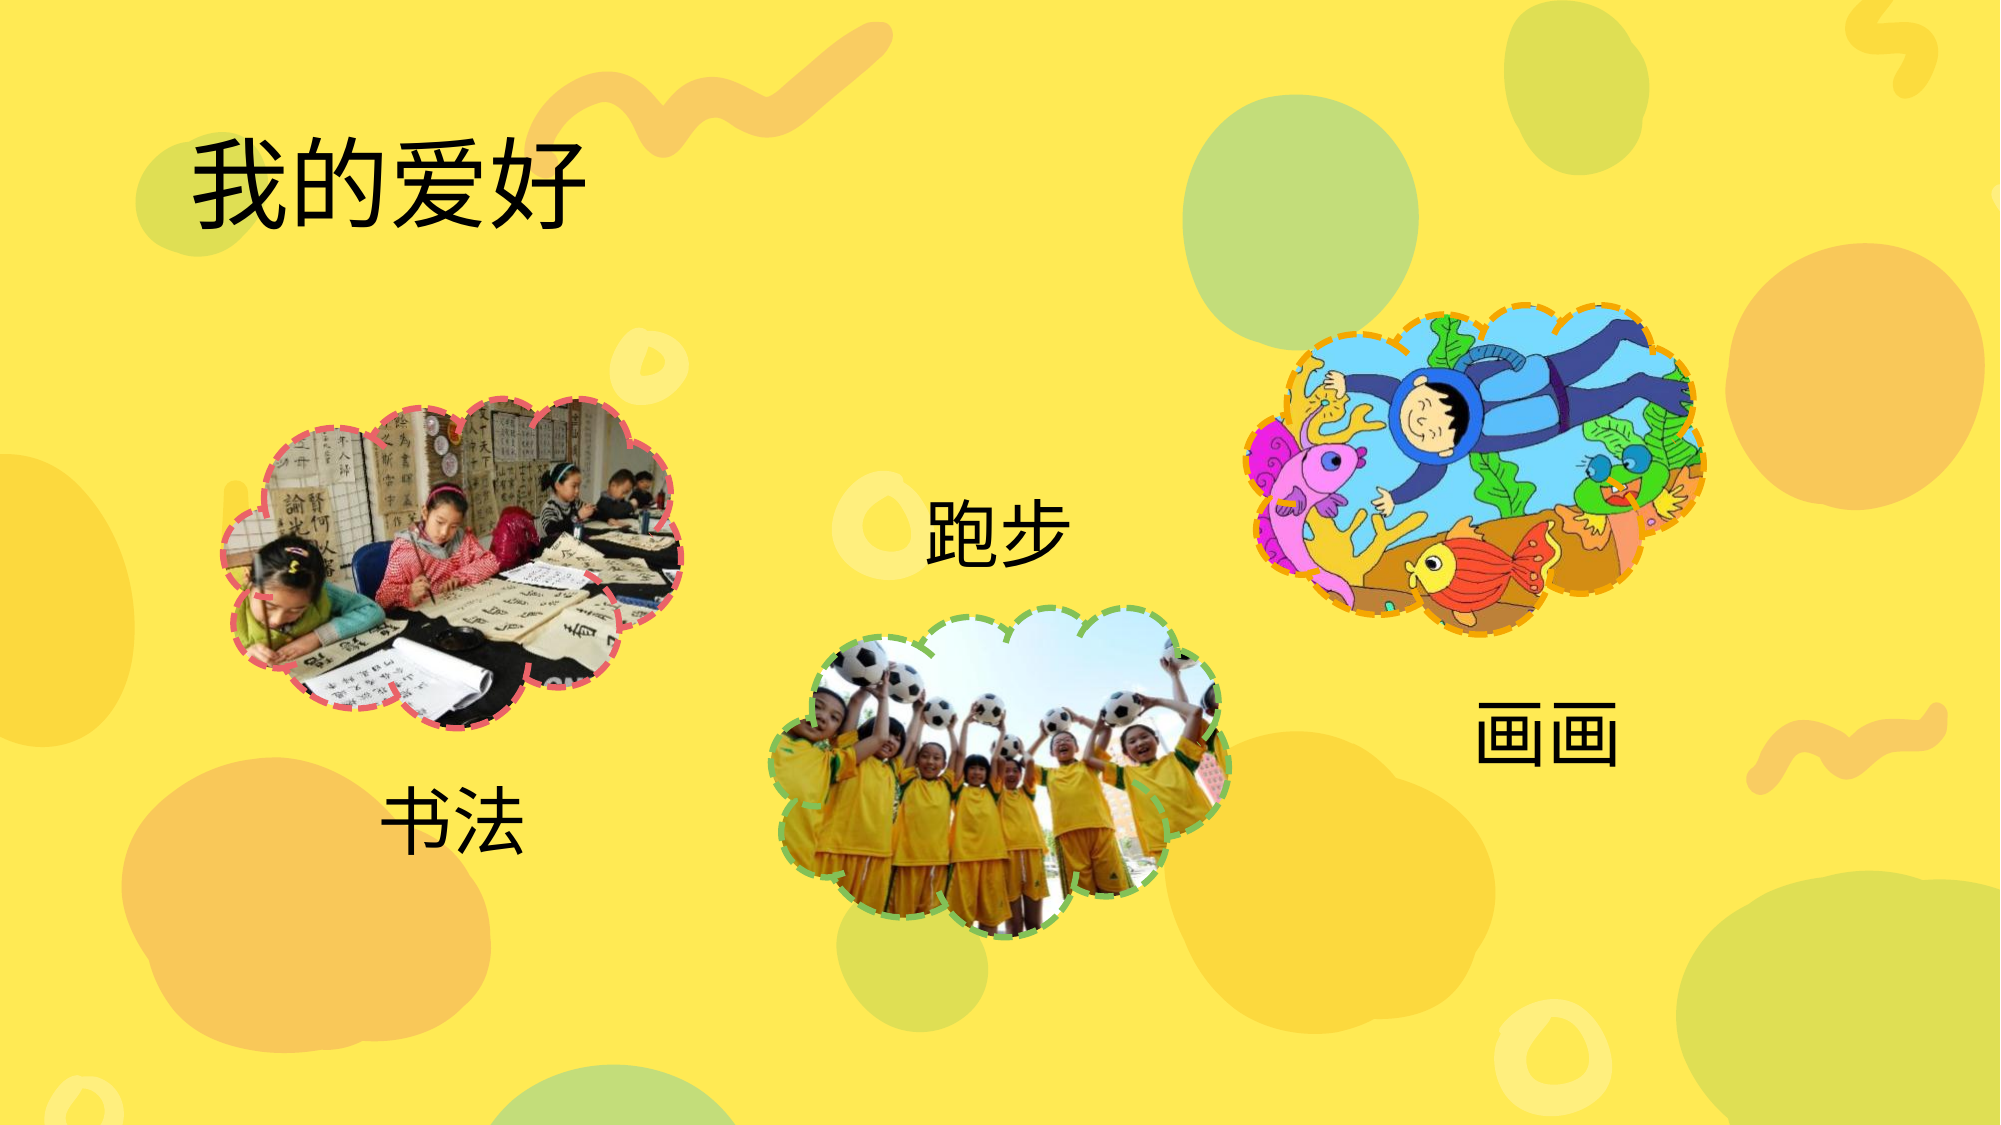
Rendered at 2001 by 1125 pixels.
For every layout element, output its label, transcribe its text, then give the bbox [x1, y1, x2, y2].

text_box 跑步 [852, 462, 1148, 586]
text_box 画画 [1399, 661, 1696, 785]
text_box 我的爱好 [174, 90, 640, 249]
picture [223, 398, 682, 729]
picture [770, 607, 1229, 938]
text_box 书法 [304, 749, 600, 872]
picture [1245, 305, 1704, 635]
